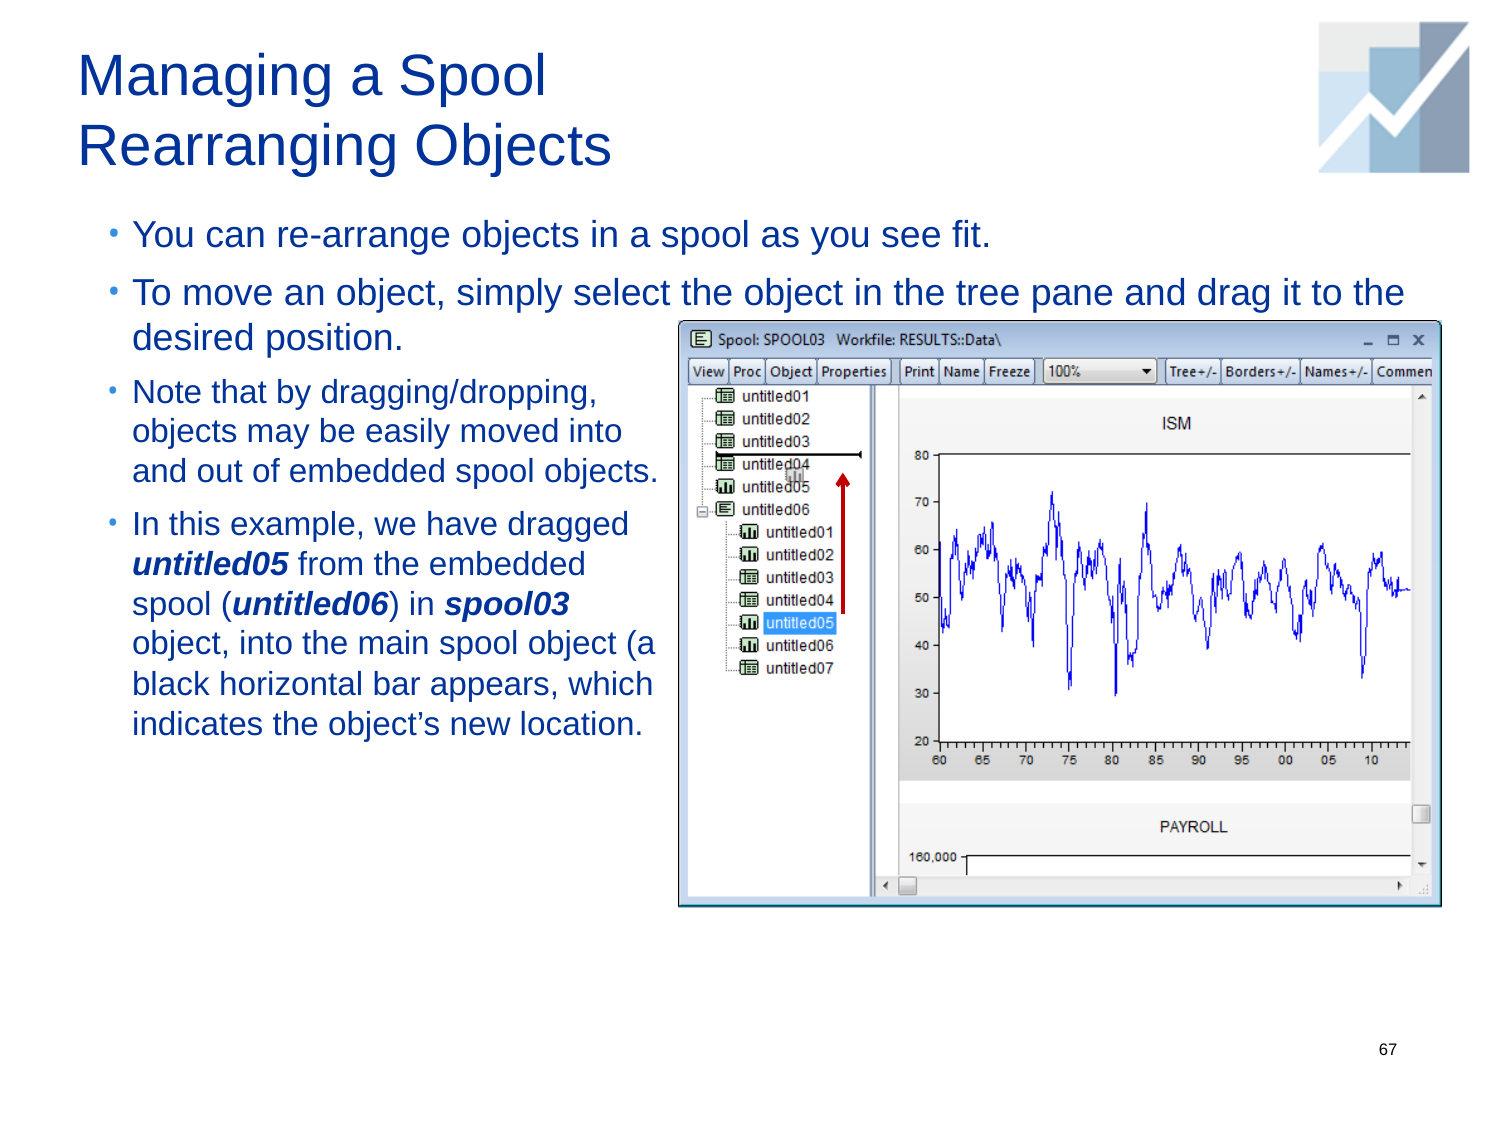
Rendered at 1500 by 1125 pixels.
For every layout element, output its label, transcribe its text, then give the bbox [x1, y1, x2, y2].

text_box Note that by dragging/dropping, objects may be easily moved into and out of embedded spool objects. In this example, we have dragged untitled05 from the embedded spool (untitled06) in spool03 object, into the main spool object (a black horizontal bar appears, which indicates the object’s new location. [88, 362, 673, 545]
picture [1300, 11, 1479, 181]
picture [678, 319, 1442, 908]
title Managing a Spool Rearranging Objects [62, 0, 1297, 185]
text_box You can re-arrange objects in a spool as you see fit. To move an object, simply select the object in the tree pane and drag it to the desired position. [88, 202, 1422, 362]
slide_number 67 [1262, 1015, 1413, 1067]
